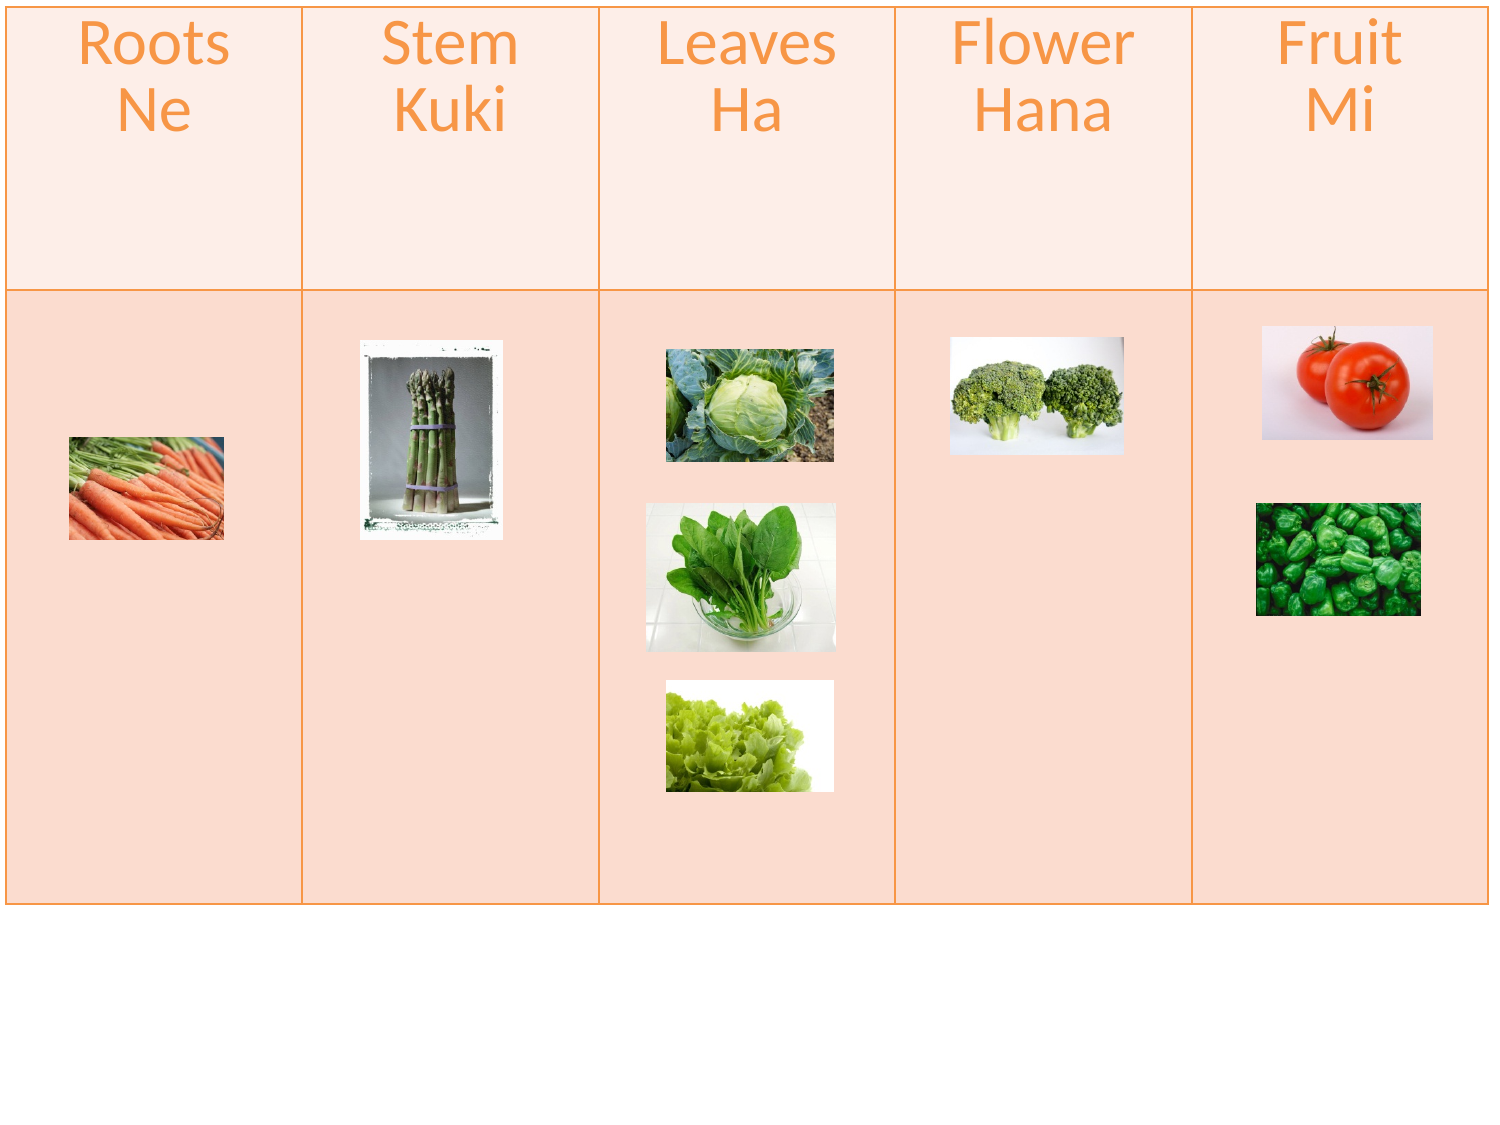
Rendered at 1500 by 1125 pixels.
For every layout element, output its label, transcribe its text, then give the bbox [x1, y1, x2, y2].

picture [1262, 325, 1434, 440]
table_header Stem Kuki [303, 8, 598, 289]
table_header Roots Ne [7, 8, 301, 289]
table_cell [896, 291, 1191, 903]
table_header Flower Hana [896, 8, 1191, 289]
picture [1256, 503, 1421, 616]
picture [359, 340, 503, 540]
table_cell [1193, 291, 1487, 903]
picture [68, 436, 224, 540]
table_cell [600, 291, 894, 903]
table_cell [303, 291, 598, 903]
table_header Leaves Ha [600, 8, 894, 289]
picture [666, 680, 834, 792]
picture [666, 349, 835, 462]
table_cell [7, 291, 301, 903]
picture [645, 503, 837, 653]
picture [950, 337, 1125, 455]
table_header Fruit Mi [1193, 8, 1487, 289]
